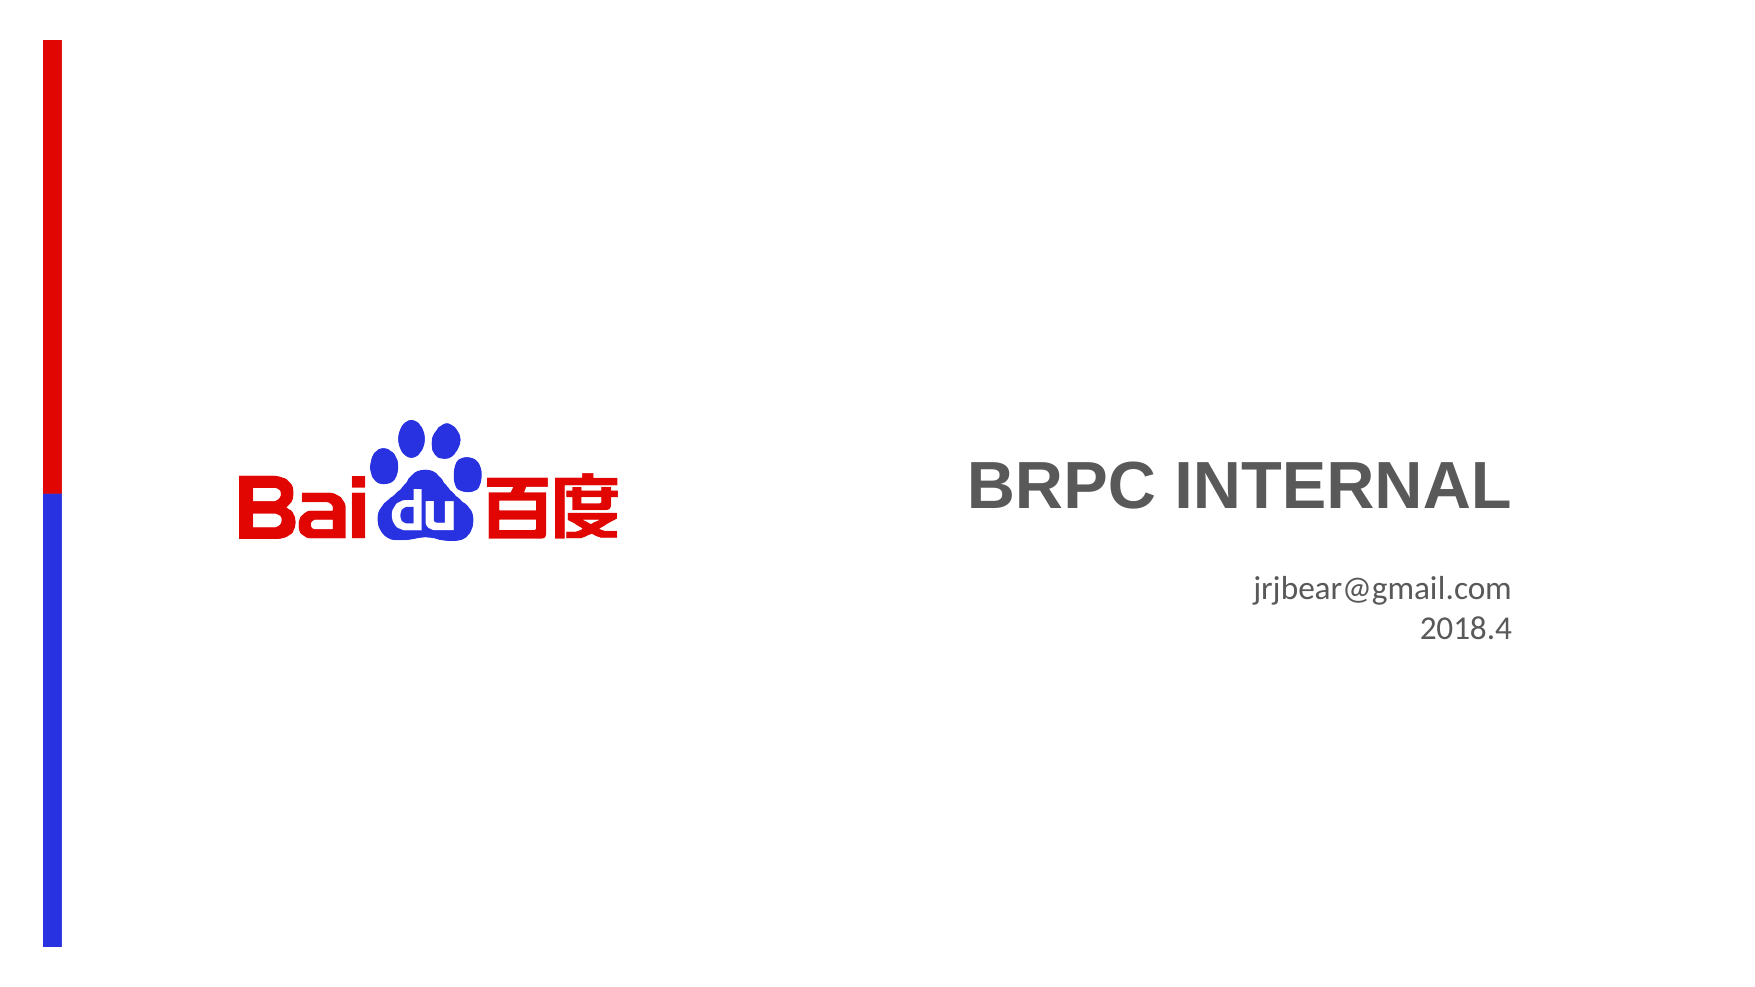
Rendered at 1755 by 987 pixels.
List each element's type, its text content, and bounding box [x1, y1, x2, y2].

picture [43, 40, 62, 947]
picture [239, 420, 618, 541]
text_box BRPC INTERNAL jrjbear@gmail.com 2018.4 [806, 433, 1527, 654]
